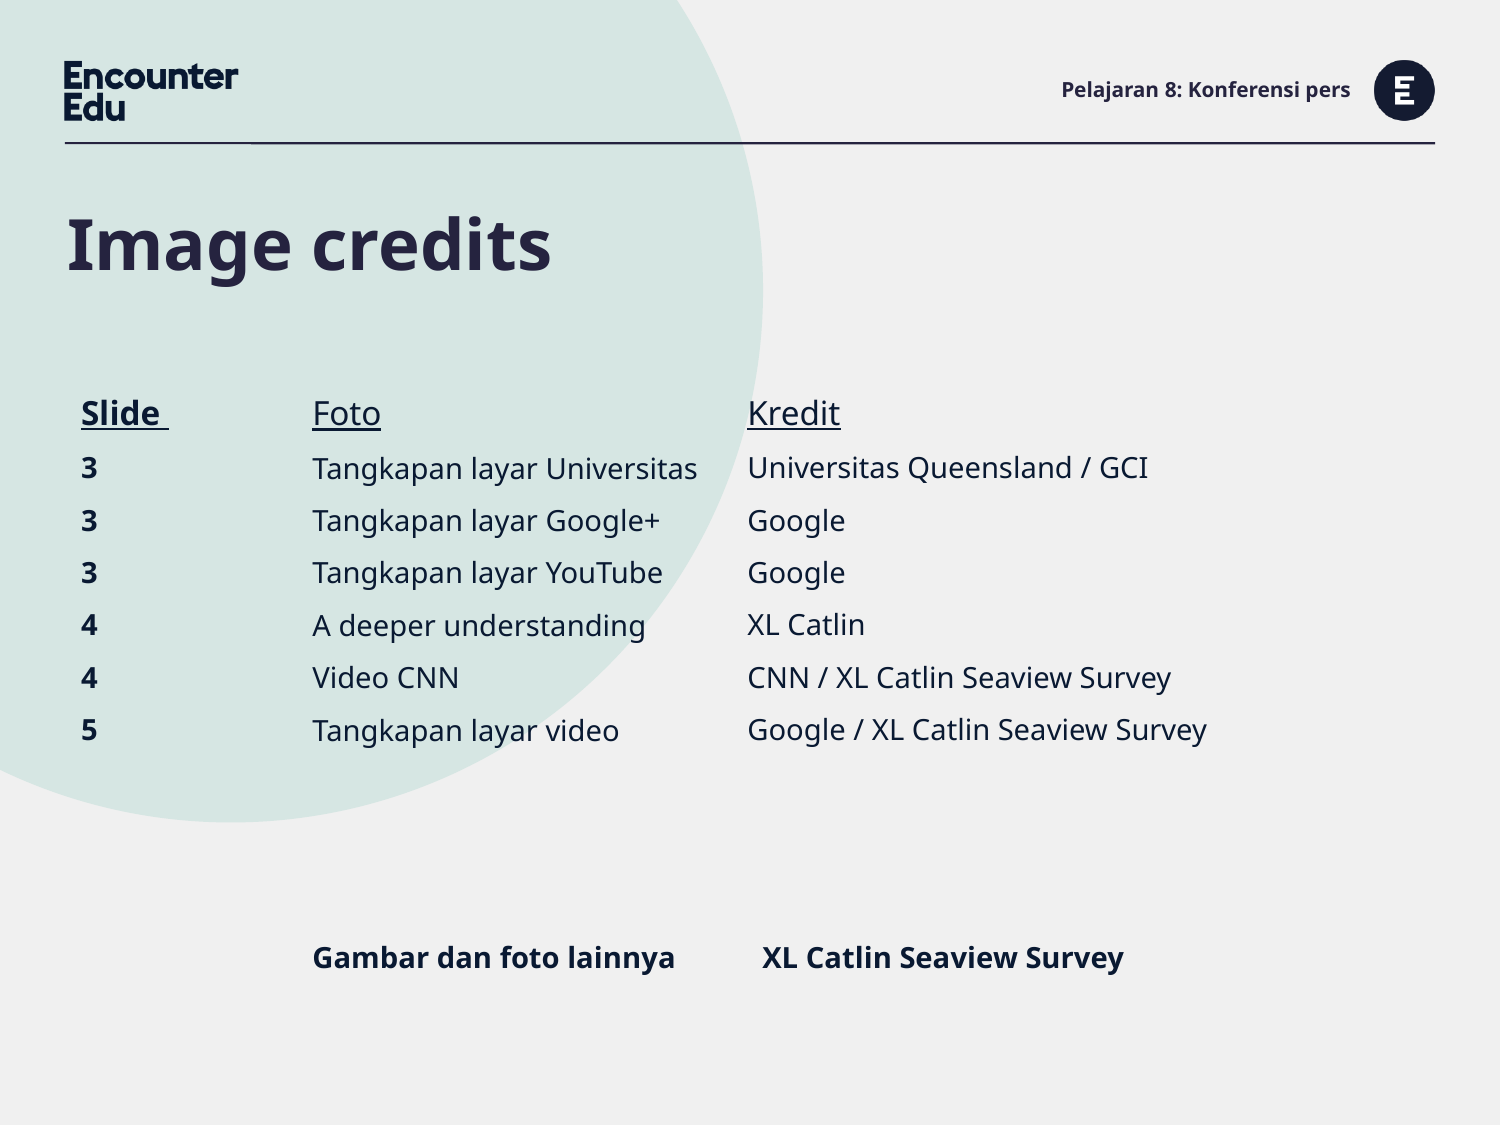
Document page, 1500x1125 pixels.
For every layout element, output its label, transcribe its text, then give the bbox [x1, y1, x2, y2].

text_box Foto Tangkapan layar Universitas Tangkapan layar Google+ Tangkapan layar YouTube A deeper understanding Video CNN Tangkapan layar video [304, 365, 731, 755]
text_box Slide 3 3 3 4 4 5 [73, 364, 293, 755]
title Pelajaran 8: Konferensi pers [749, 67, 1359, 114]
text_box Gambar dan foto lainnya XL Catlin Seaview Survey [304, 931, 1181, 982]
picture [1372, 58, 1436, 122]
text_box Kredit Universitas Queensland / GCI Google Google XL Catlin CNN / XL Catlin Seaview Survey Google / XL Catlin Seaview Survey [739, 364, 1500, 814]
picture [60, 59, 243, 122]
